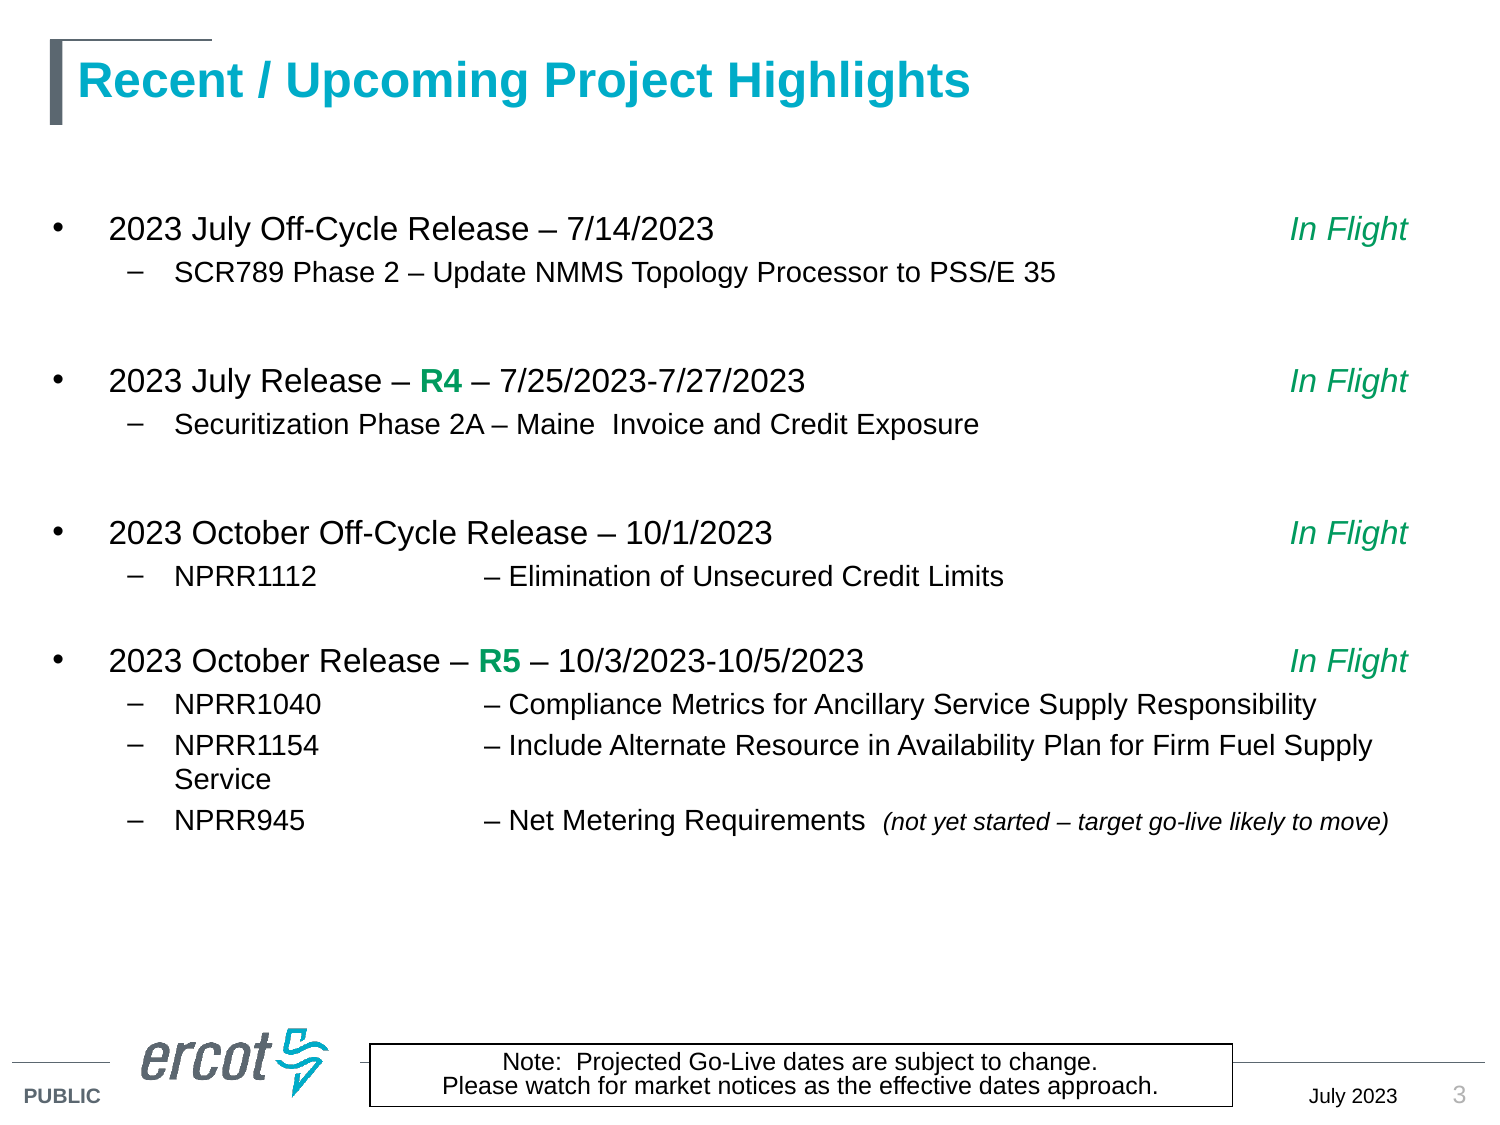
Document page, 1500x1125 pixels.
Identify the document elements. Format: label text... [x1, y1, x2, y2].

list 2023 July Off-Cycle Release – 7/14/2023 In Flight SCR789 Phase 2 – Update NMMS Topology Processor to PSS/E 35 2023 July Release – R4 – 7/25/2023-7/27/2023 In Flight Securitization Phase 2A – Maine Invoice and Credit Exposure 2023 October Off-Cycle Release – 10/1/2023 In Flight NPRR1112 – Elimination of Unsecured Credit Limits 2023 October Release – R5 – 10/3/2023-10/5/2023 In Flight NPRR1040 – Compliance Metrics for Ancillary Service Supply Responsibility NPRR1154 – Include Alternate Resource in Availability Plan for Firm Fuel Supply Service NPRR945 – Net Metering Requirements (not yet started – target go-live likely to move) [37, 200, 1463, 1022]
title Recent / Upcoming Project Highlights [62, 39, 1038, 118]
picture [137, 1024, 332, 1100]
text_box Note: Projected Go-Live dates are subject to change. Please watch for market notices as the effective dates approach. [369, 1043, 1233, 1107]
slide_number 3 [1437, 1076, 1475, 1112]
